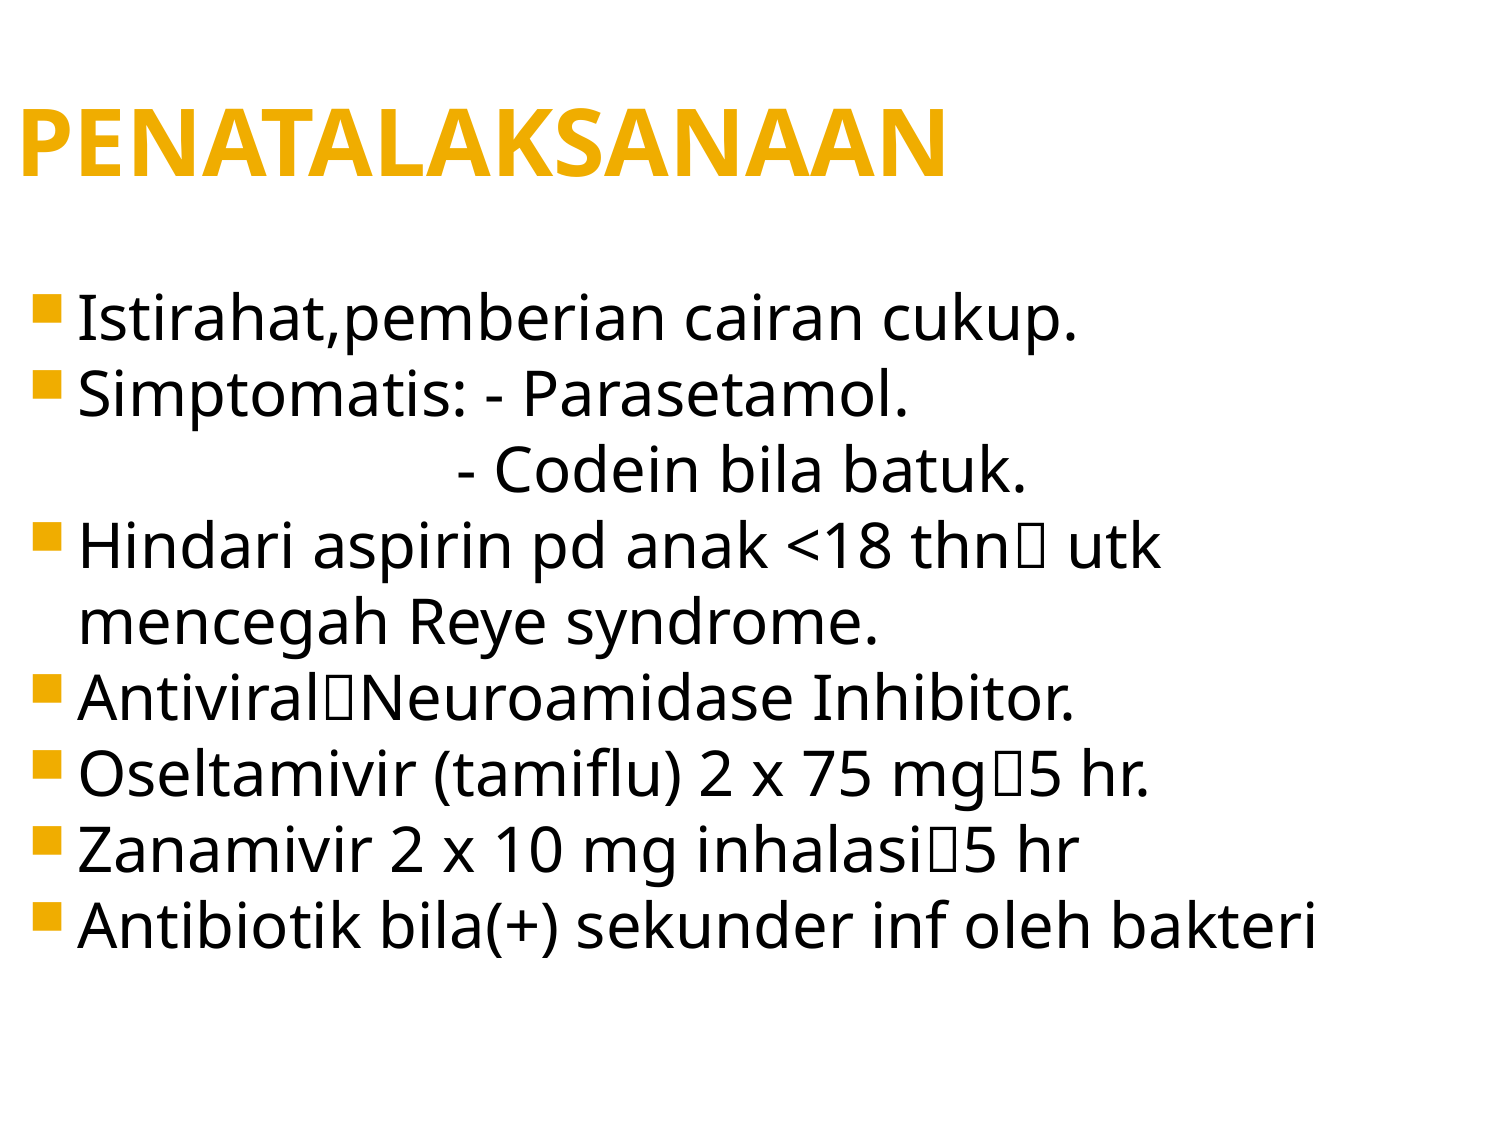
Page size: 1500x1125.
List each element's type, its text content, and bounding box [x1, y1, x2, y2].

title PENATALAKSANAAN [0, 45, 1350, 233]
list Istirahat,pemberian cairan cukup. Simptomatis: - Parasetamol. - Codein bila batuk. Hindari aspirin pd anak <18 thn utk mencegah Reye syndrome. AntiviralNeuroamidase Inhibitor. Oseltamivir (tamiflu) 2 x 75 mg5 hr. Zanamivir 2 x 10 mg inhalasi5 hr Antibiotik bila(+) sekunder inf oleh bakteri [0, 262, 1350, 1005]
